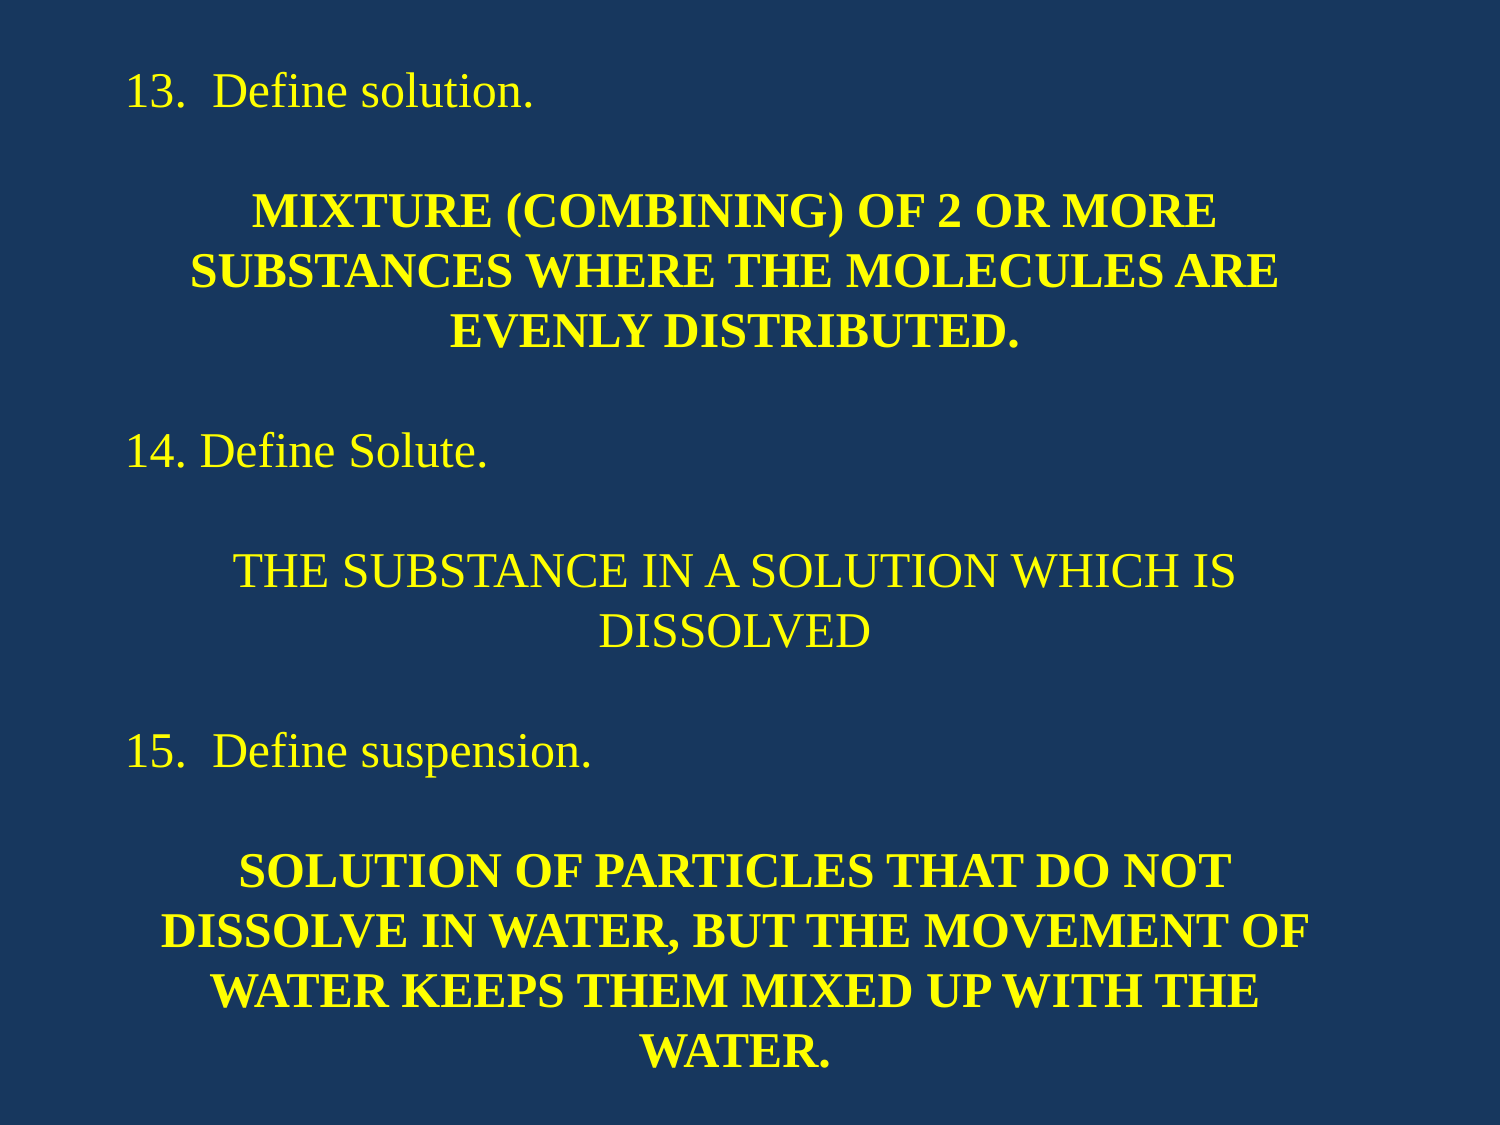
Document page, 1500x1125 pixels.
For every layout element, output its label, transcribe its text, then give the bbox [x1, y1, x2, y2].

text_box 13. Define solution. MIXTURE (COMBINING) OF 2 OR MORE SUBSTANCES WHERE THE MOLECULES ARE EVENLY DISTRIBUTED. Define Solute. THE SUBSTANCE IN A SOLUTION WHICH IS DISSOLVED 15. Define suspension. SOLUTION OF PARTICLES THAT DO NOT DISSOLVE IN WATER, BUT THE MOVEMENT OF WATER KEEPS THEM MIXED UP WITH THE WATER. [109, 49, 1360, 1085]
